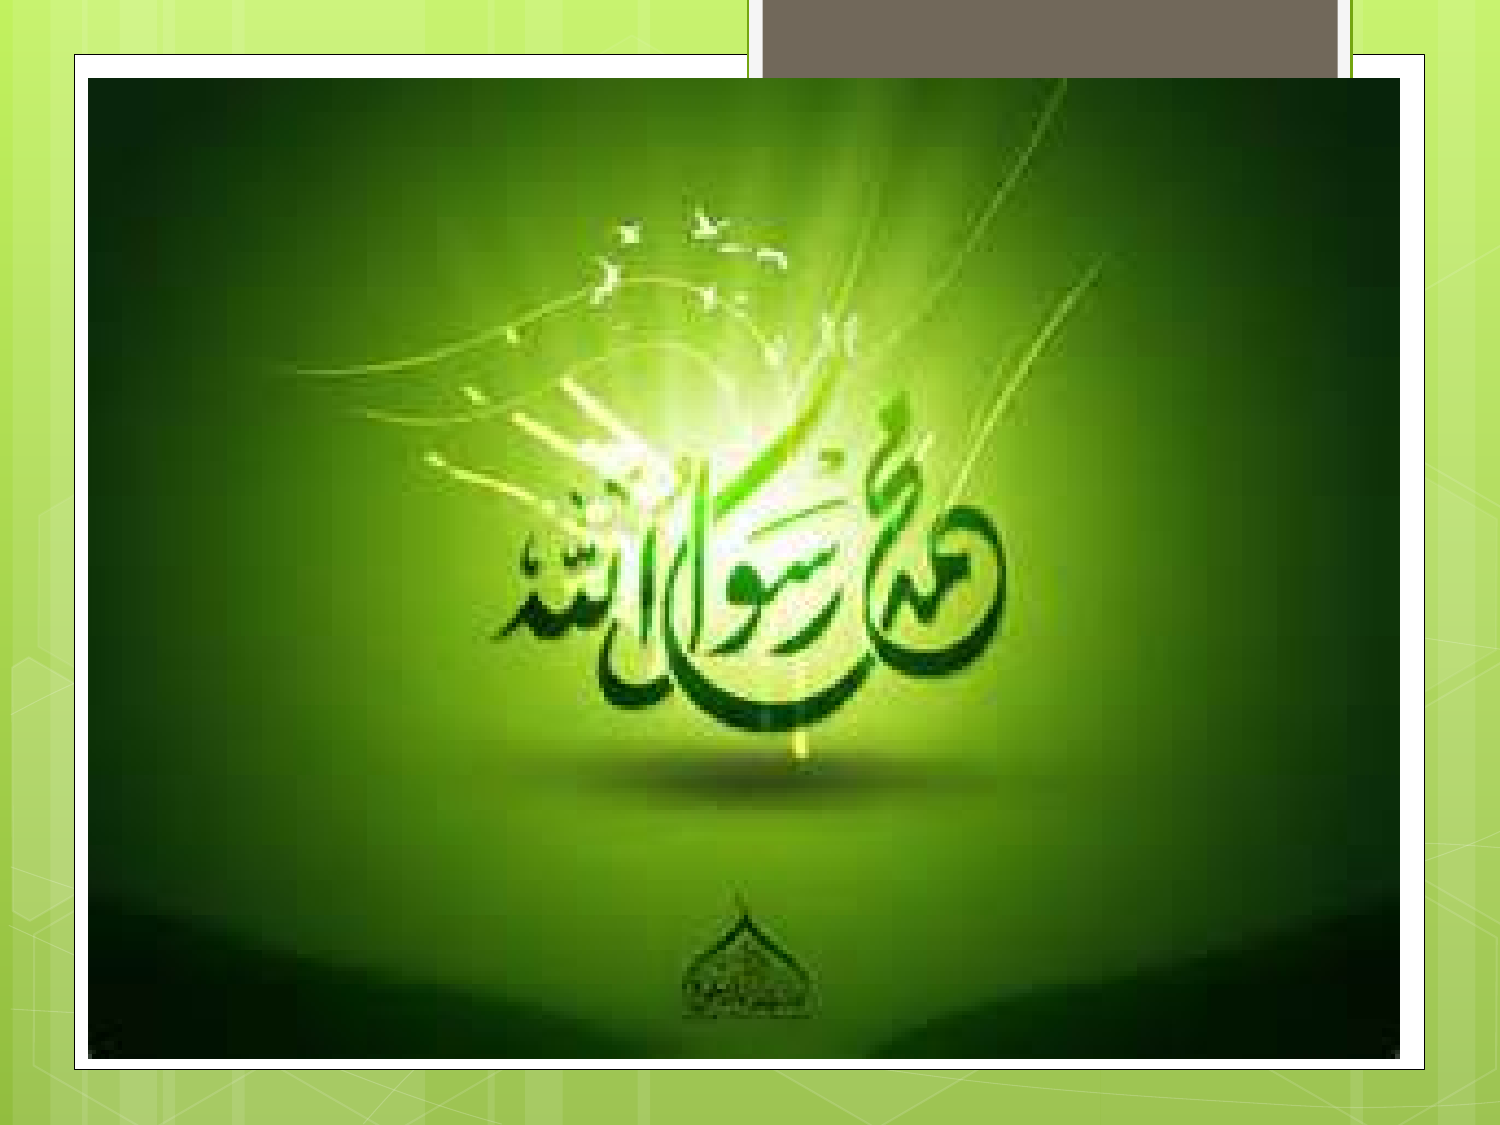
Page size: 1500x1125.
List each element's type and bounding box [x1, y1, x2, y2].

picture [88, 77, 1400, 1059]
